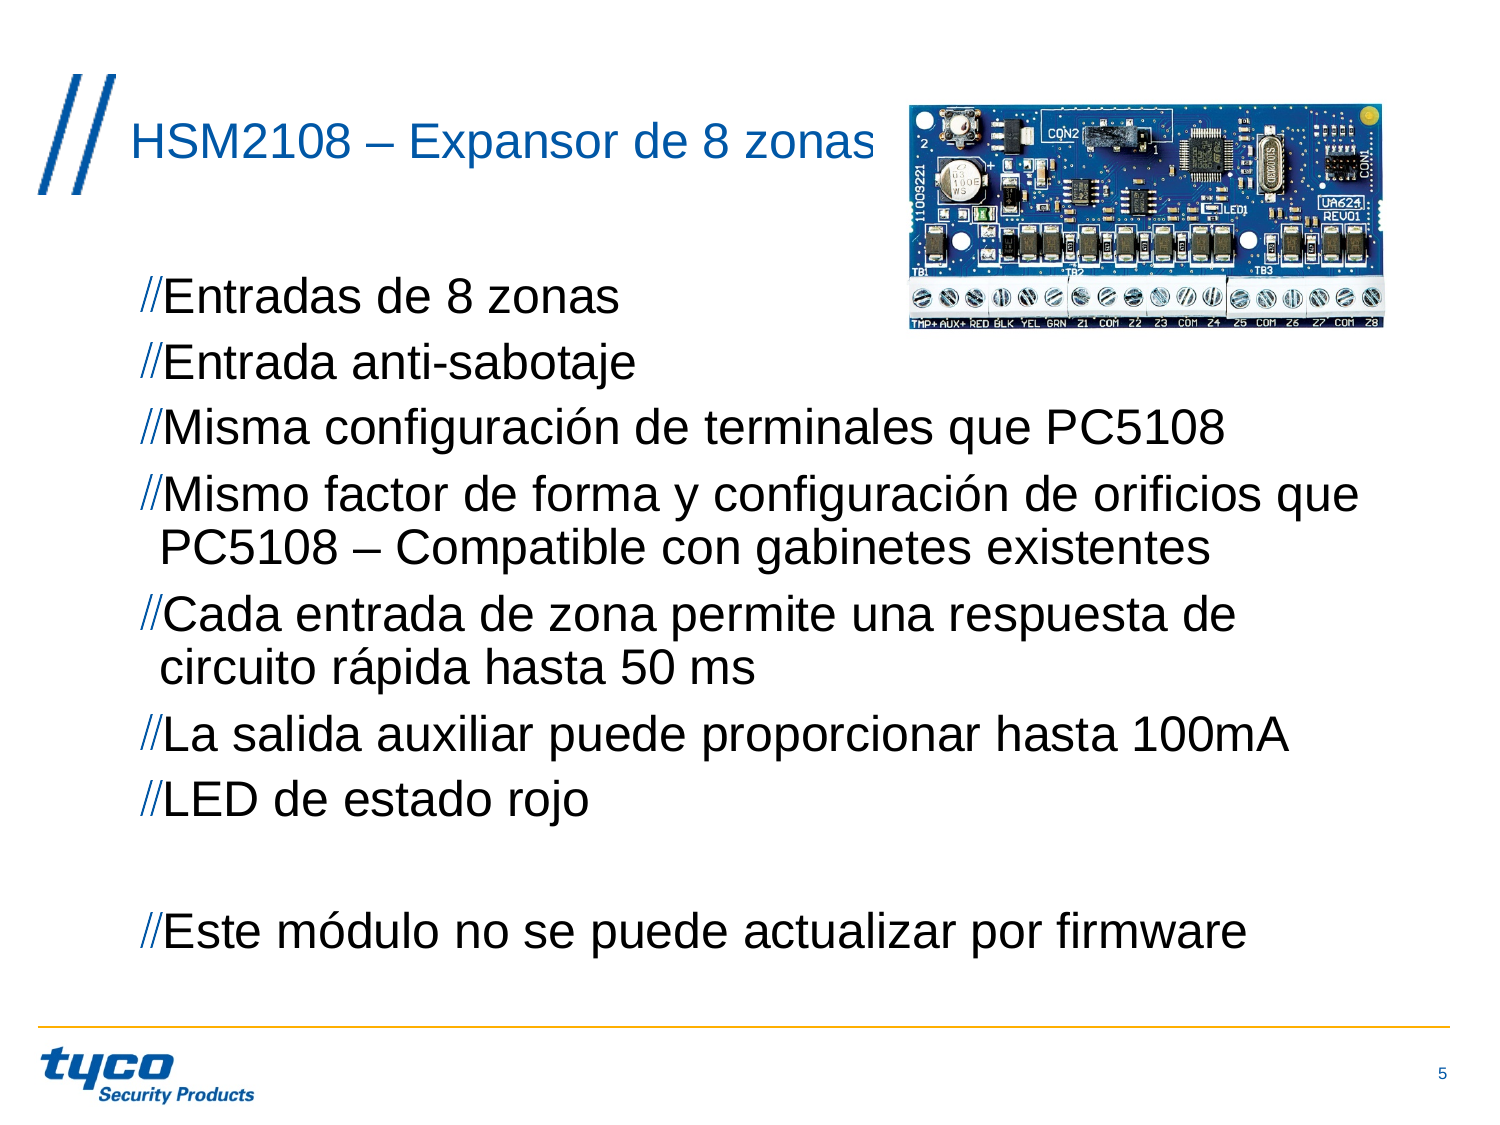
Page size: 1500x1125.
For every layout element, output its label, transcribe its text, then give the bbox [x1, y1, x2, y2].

picture [140, 276, 176, 312]
picture [140, 342, 176, 378]
picture [140, 912, 176, 948]
list Entradas de 8 zonas Entrada anti-sabotaje Misma configuración de terminales que PC5108 Mismo factor de forma y configuración de orificios que PC5108 – Compatible con gabinetes existentes Cada entrada de zona permite una respuesta de circuito rápida hasta 50 ms La salida auxiliar puede proporcionar hasta 100mA LED de estado rojo Este módulo no se puede actualizar por firmware [124, 262, 1426, 976]
picture [140, 408, 176, 444]
picture [140, 780, 176, 816]
slide_number 5 [1387, 1042, 1463, 1103]
picture [873, 77, 1426, 376]
picture [37, 74, 115, 195]
picture [140, 594, 176, 630]
text_box [97, 1061, 228, 1091]
picture [140, 714, 176, 750]
picture [140, 474, 176, 510]
picture [34, 1040, 260, 1107]
title HSM2108 – Expansor de 8 zonas [115, 44, 1426, 233]
